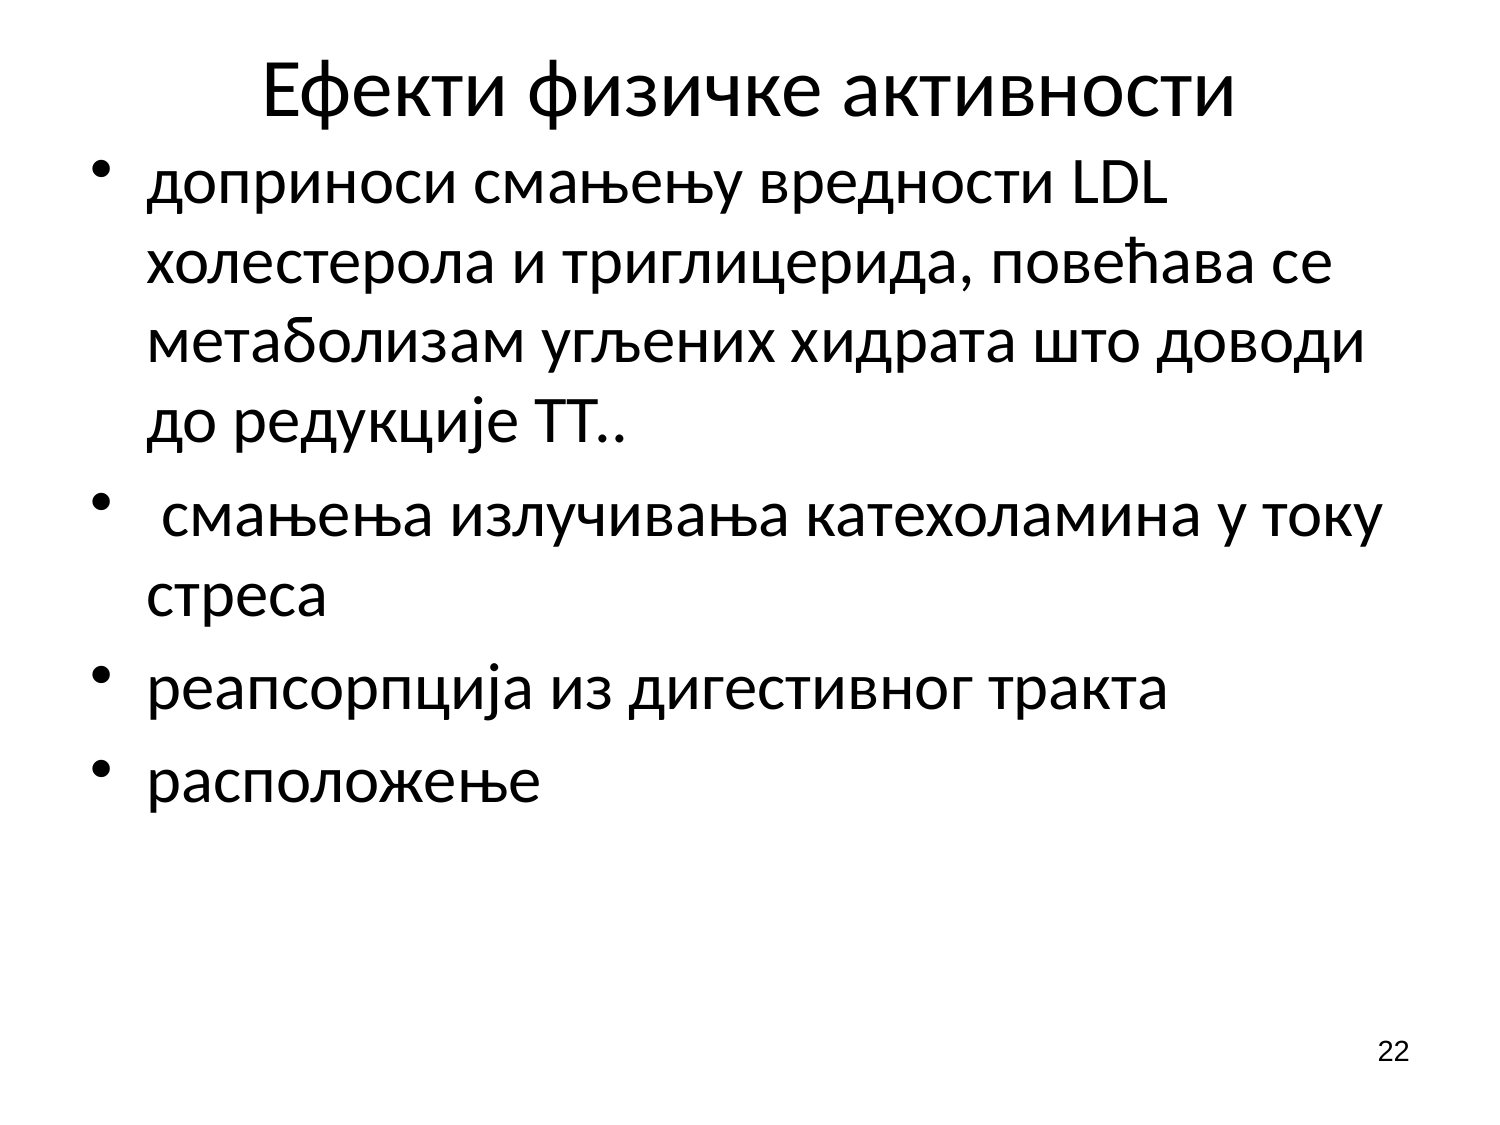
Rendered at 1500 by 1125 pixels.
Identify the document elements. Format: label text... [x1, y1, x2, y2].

title Ефекти физичке активности [41, 45, 1459, 141]
list доприноси смањењу вредности LDL холестерола и триглицерида, повећава се метаболизам угљених хидрата што доводи до редукције ТТ.. смањења излучивања катехоламина у току стреса реапсорпција из дигестивног тракта расположење [75, 128, 1425, 1005]
slide_number 22 [1074, 1024, 1425, 1103]
